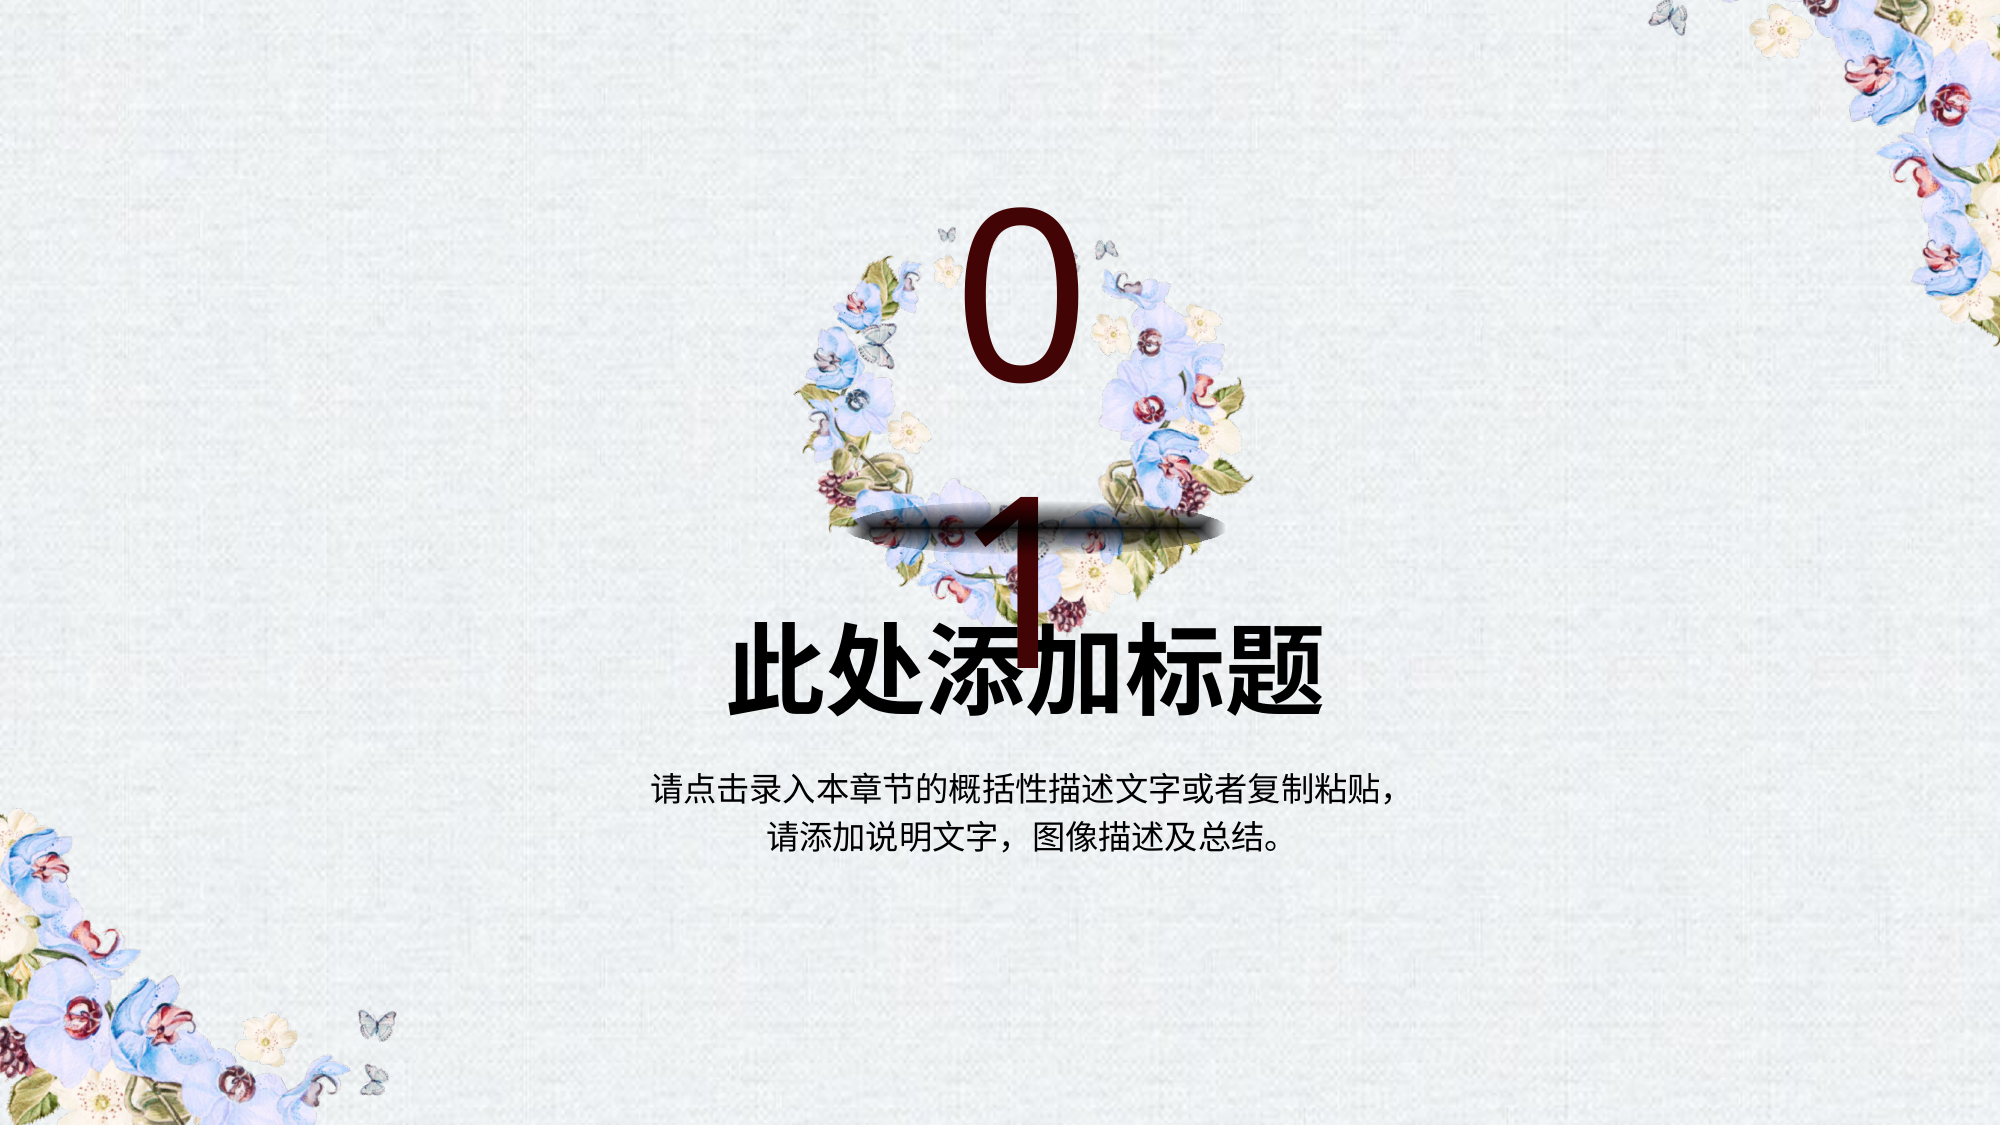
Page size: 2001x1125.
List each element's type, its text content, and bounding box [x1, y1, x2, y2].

text_box 请点击录入本章节的概括性描述文字或者复制粘贴，请添加说明文字，图像描述及总结。 [627, 752, 1438, 864]
text_box 此处添加标题 [710, 600, 1341, 735]
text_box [844, 276, 1227, 582]
picture [0, 0, 2001, 1125]
